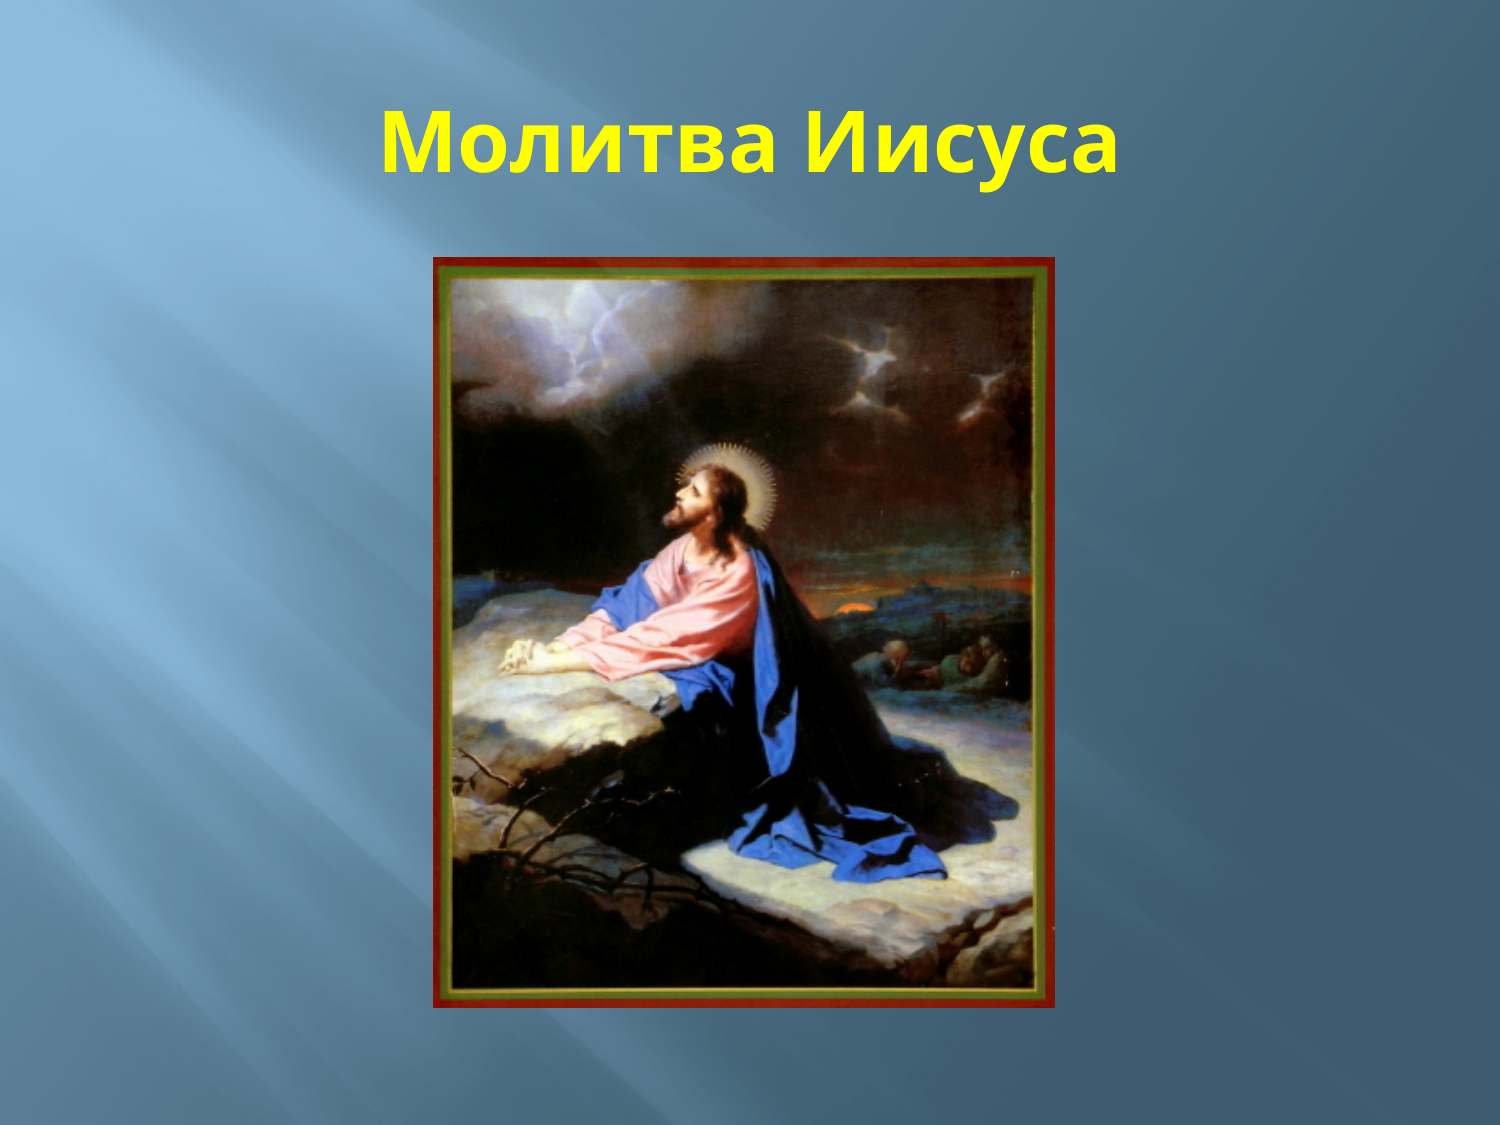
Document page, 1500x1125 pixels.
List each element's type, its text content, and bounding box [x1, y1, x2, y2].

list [433, 257, 1055, 1008]
title Молитва Иисуса [75, 45, 1425, 233]
